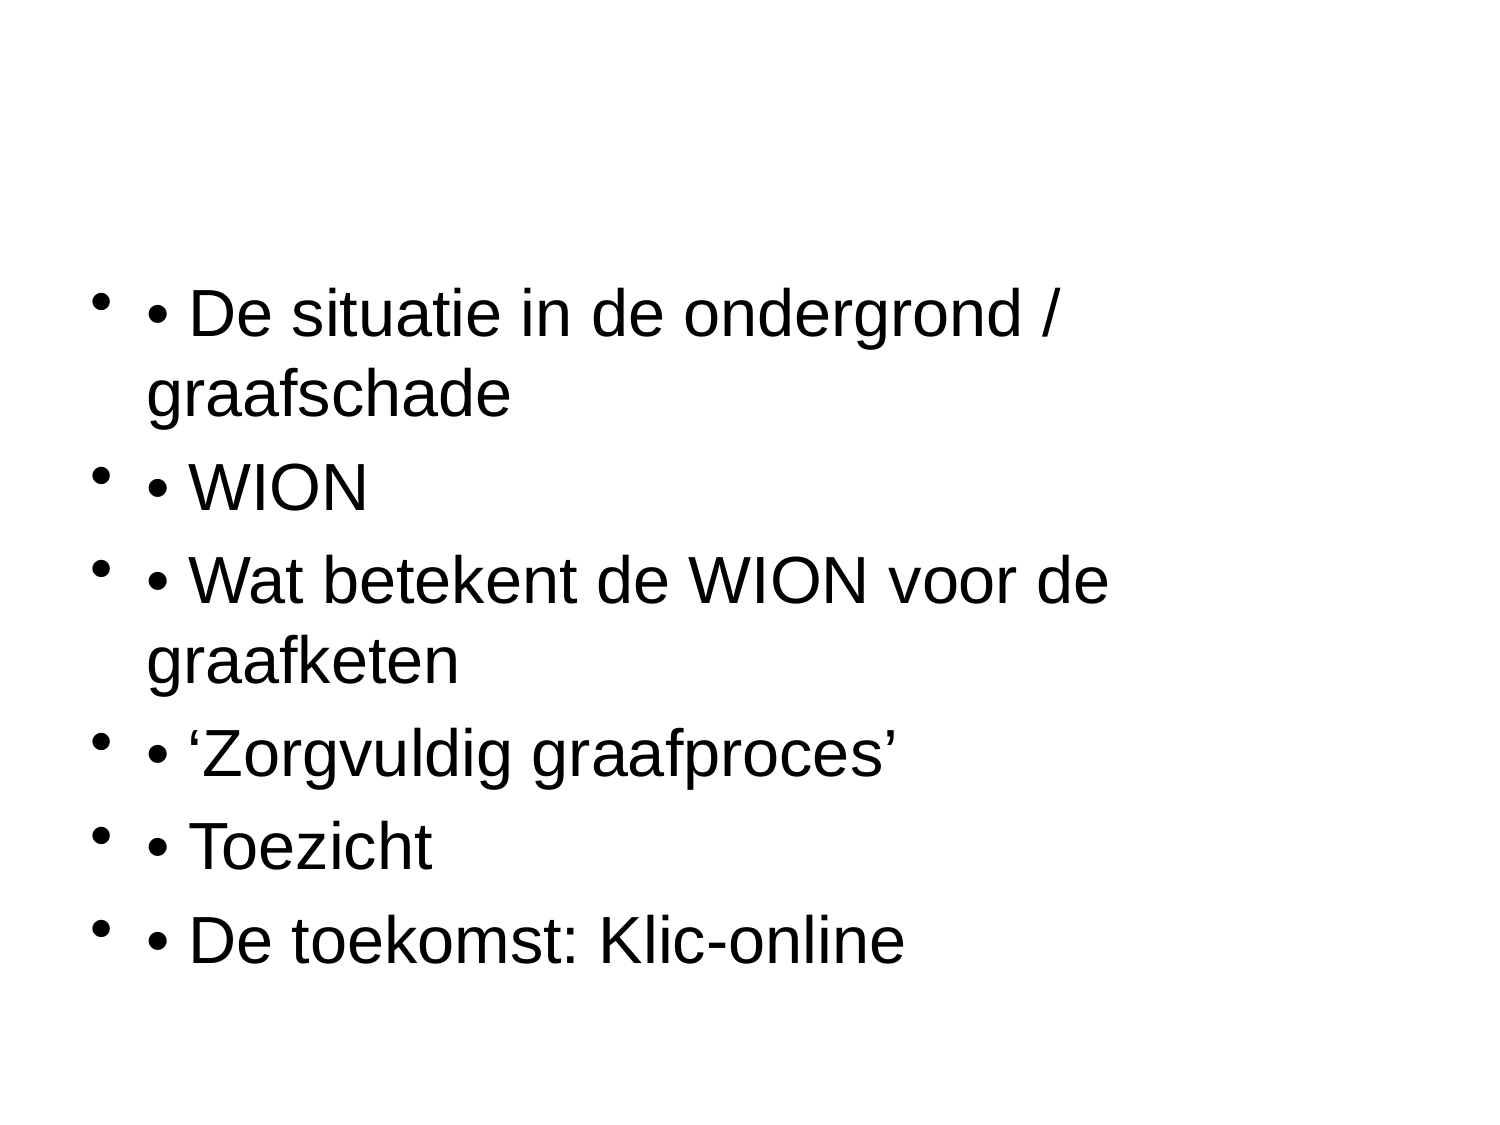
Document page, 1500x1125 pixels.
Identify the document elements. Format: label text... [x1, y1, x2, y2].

list • De situatie in de ondergrond / graafschade • WION • Wat betekent de WION voor de graafketen • ‘Zorgvuldig graafproces’ • Toezicht • De toekomst: Klic-online [75, 262, 1425, 1005]
